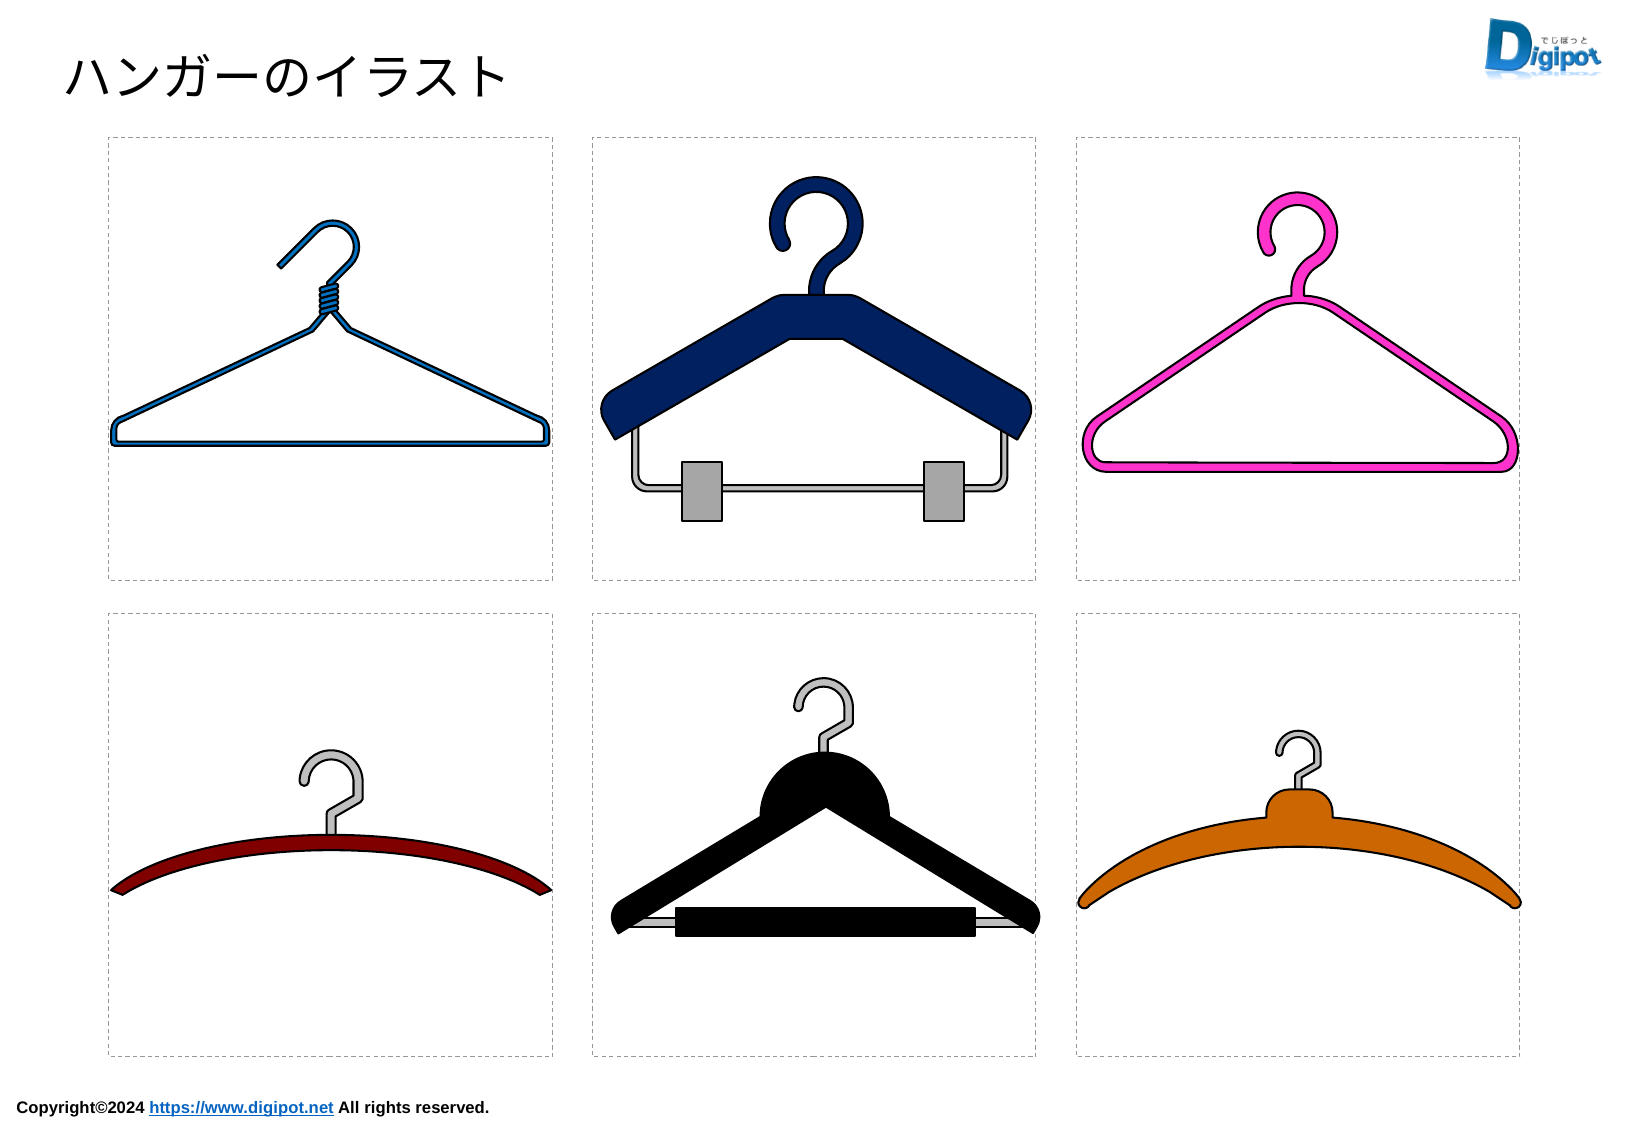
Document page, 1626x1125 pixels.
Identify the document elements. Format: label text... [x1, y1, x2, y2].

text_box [111, 220, 550, 446]
text_box [1082, 192, 1518, 472]
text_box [601, 177, 1032, 521]
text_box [1078, 730, 1521, 909]
picture [1485, 18, 1602, 82]
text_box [611, 678, 1040, 936]
text_box ハンガーのイラスト [48, 38, 527, 113]
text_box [111, 750, 552, 895]
